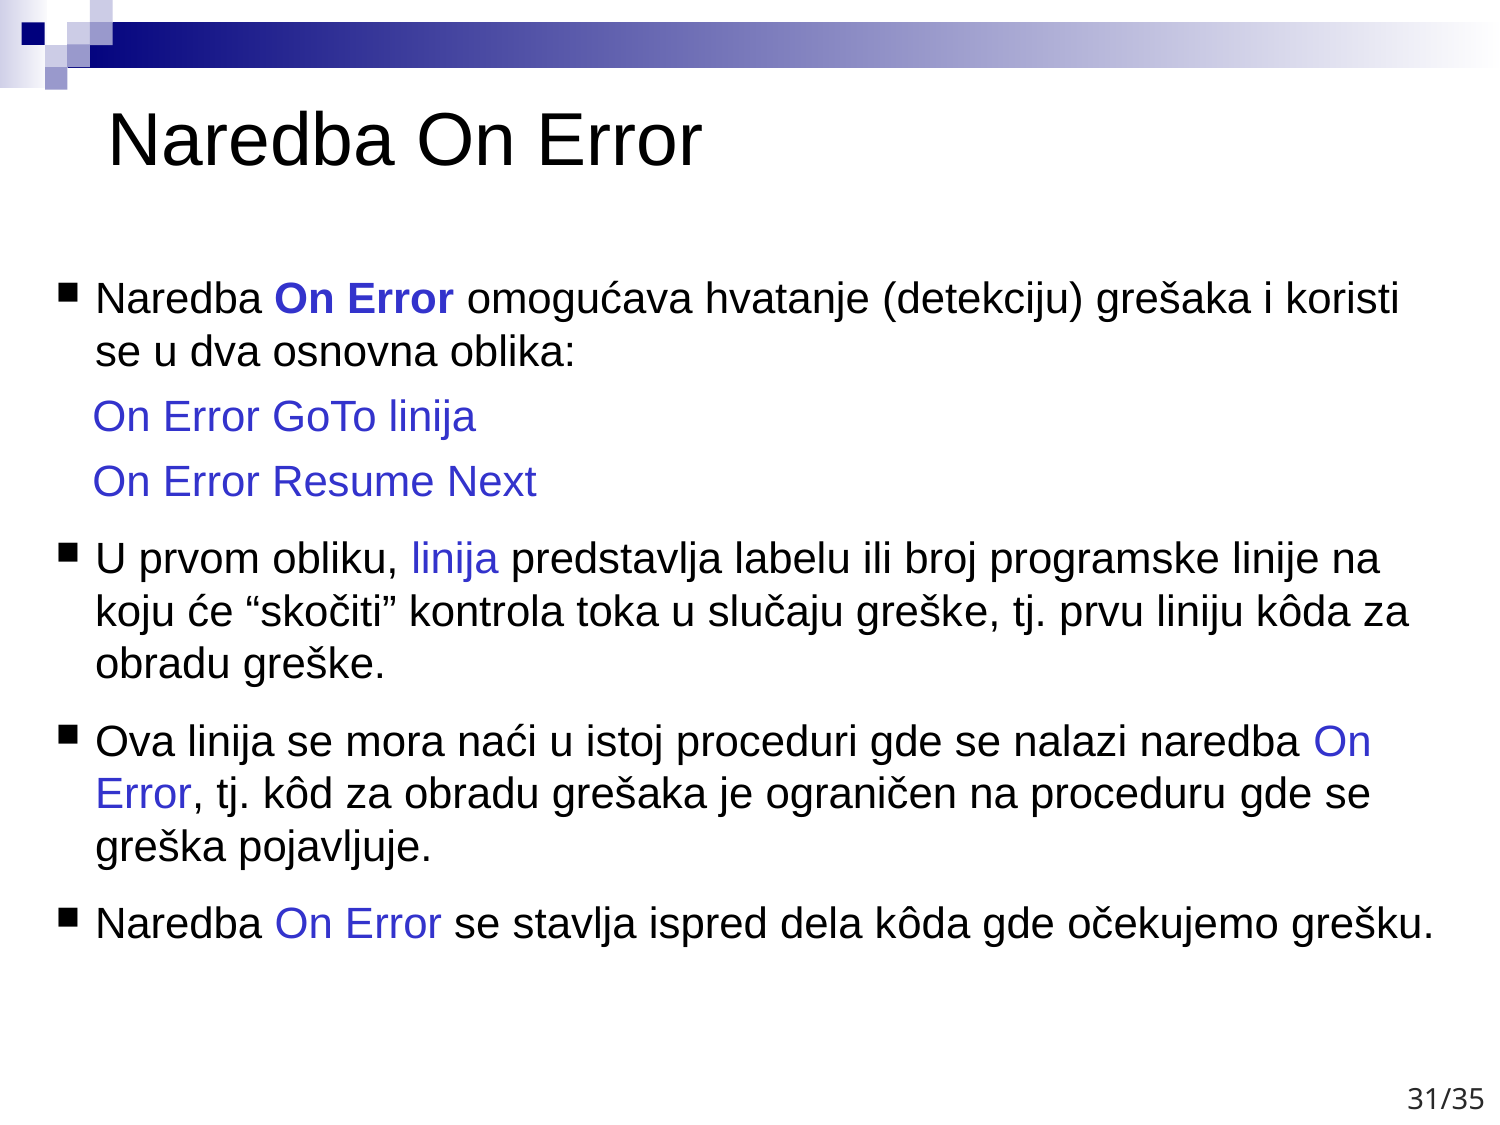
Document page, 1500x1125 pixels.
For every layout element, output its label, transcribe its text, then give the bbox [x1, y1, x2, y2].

text_box 31/35 [1374, 1072, 1500, 1123]
list Naredba On Error omogućava hvatanje (detekciju) grešaka i koristi se u dva osnovna oblika: On Error GoTo linija On Error Resume Next U prvom obliku, linija predstavlja labelu ili broj programske linije na koju će “skočiti” kontrola toka u slučaju greške, tj. prvu liniju kôda za obradu greške. Ova linija se mora naći u istoj proceduri gde se nalazi naredba On Error, tj. kôd za obradu grešaka je ograničen na proceduru gde se greška pojavljuje. Naredba On Error se stavlja ispred dela kôda gde očekujemo grešku. [46, 262, 1447, 1000]
title Naredba On Error [92, 75, 727, 197]
